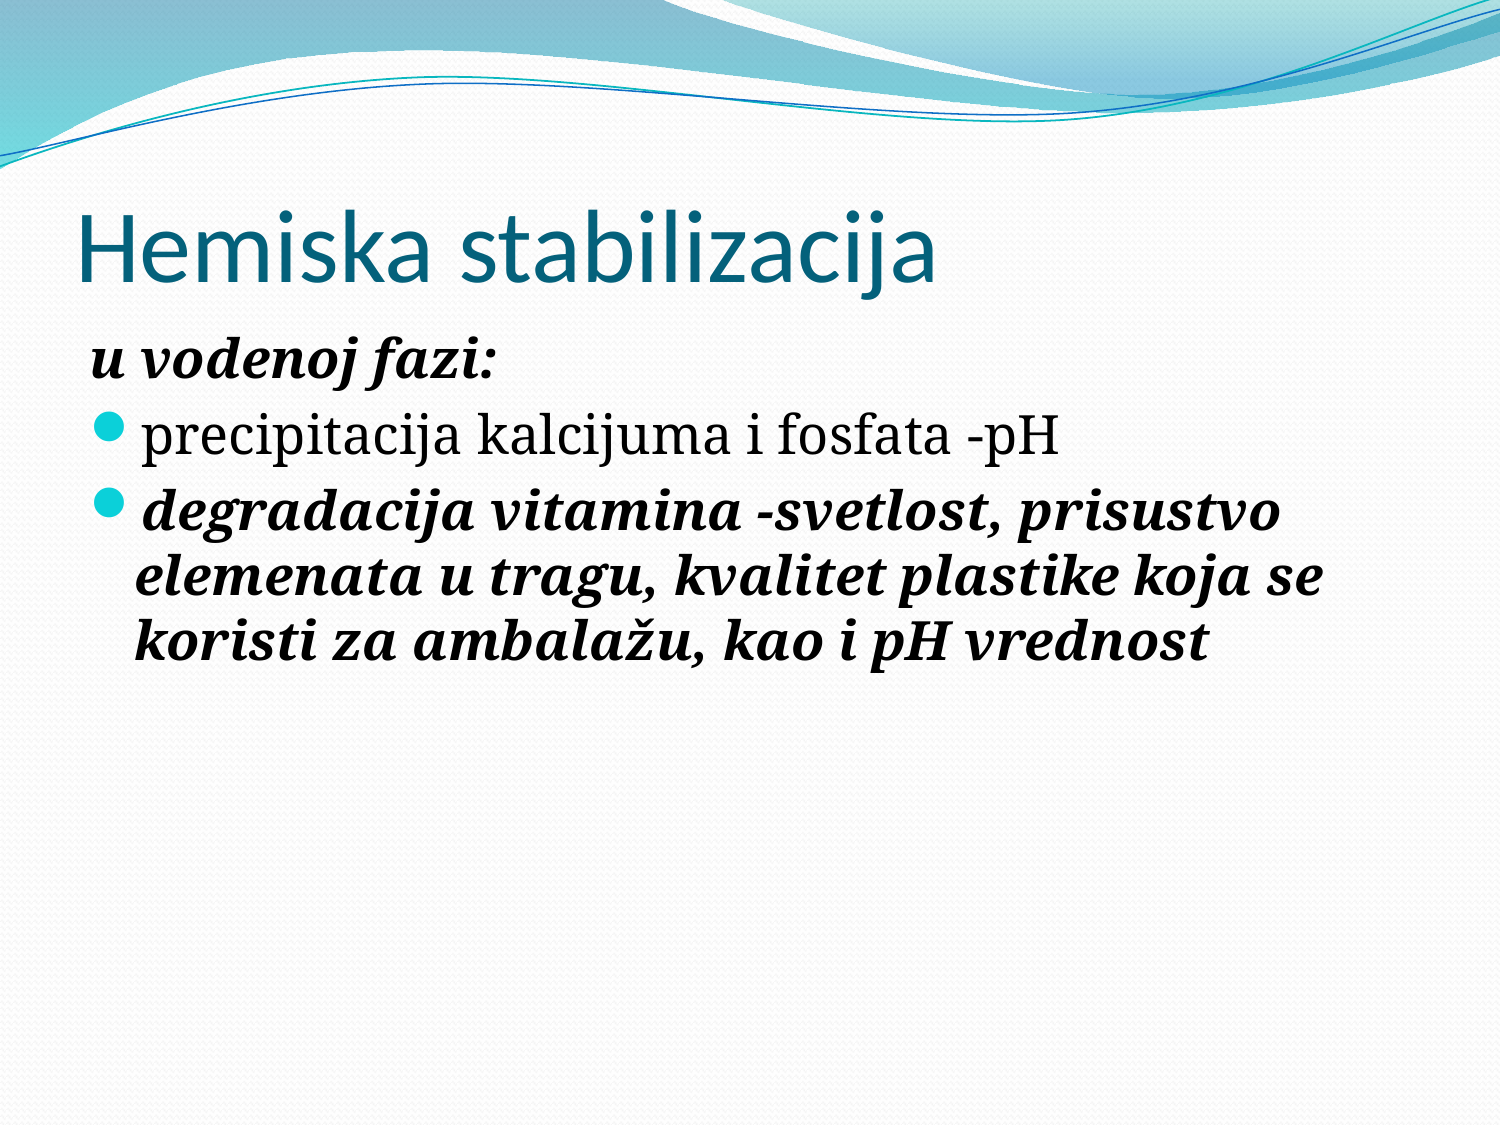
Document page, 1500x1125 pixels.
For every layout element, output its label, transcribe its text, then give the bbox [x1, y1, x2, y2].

list u vodenoj fazi: precipitacija kalcijuma i fosfata -pH degradacija vitamina -svetlost, prisustvo elemenata u tragu, kvalitet plastike koja se koristi za ambalažu, kao i pH vrednost [75, 317, 1425, 1038]
title Hemiska stabilizacija [75, 115, 1425, 303]
